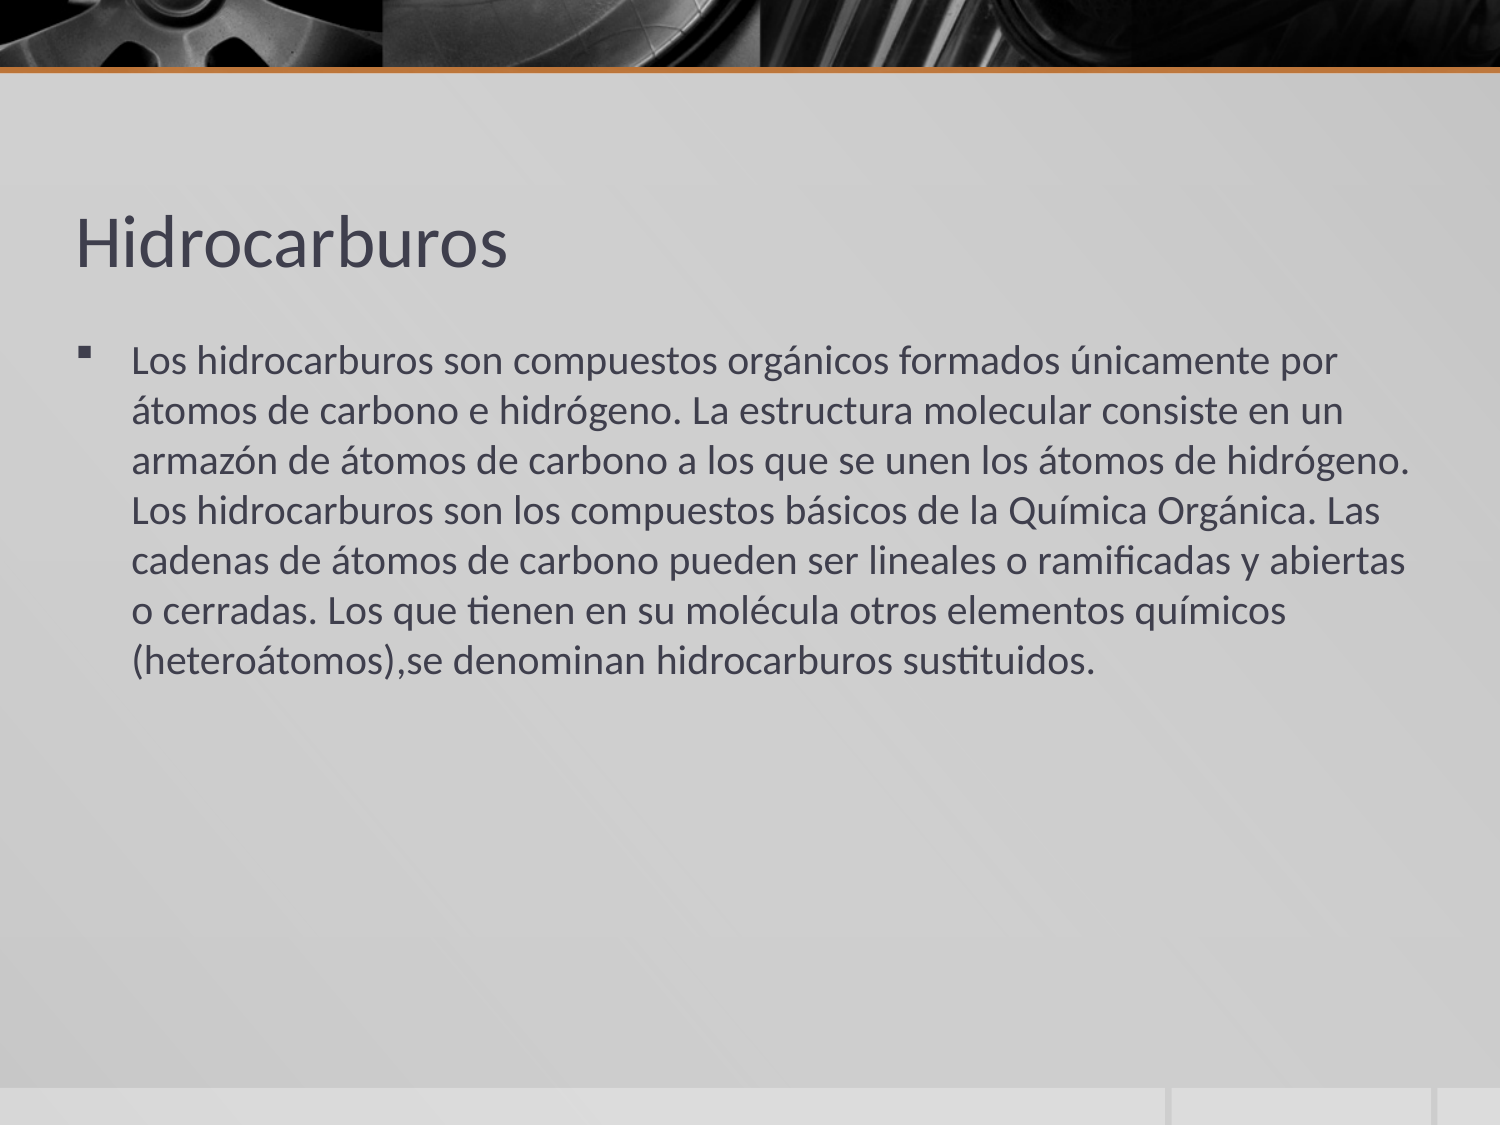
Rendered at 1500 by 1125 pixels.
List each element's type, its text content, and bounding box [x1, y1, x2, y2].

picture [0, 0, 1500, 67]
list Los hidrocarburos son compuestos orgánicos formados únicamente por átomos de carbono e hidrógeno. La estructura molecular consiste en un armazón de átomos de carbono a los que se unen los átomos de hidrógeno. Los hidrocarburos son los compuestos básicos de la Química Orgánica. Las cadenas de átomos de carbono pueden ser lineales o ramificadas y abiertas o cerradas. Los que tienen en su molécula otros elementos químicos (heteroátomos),se denominan hidrocarburos sustituidos. [75, 324, 1425, 1005]
title Hidrocarburos [75, 162, 1425, 313]
